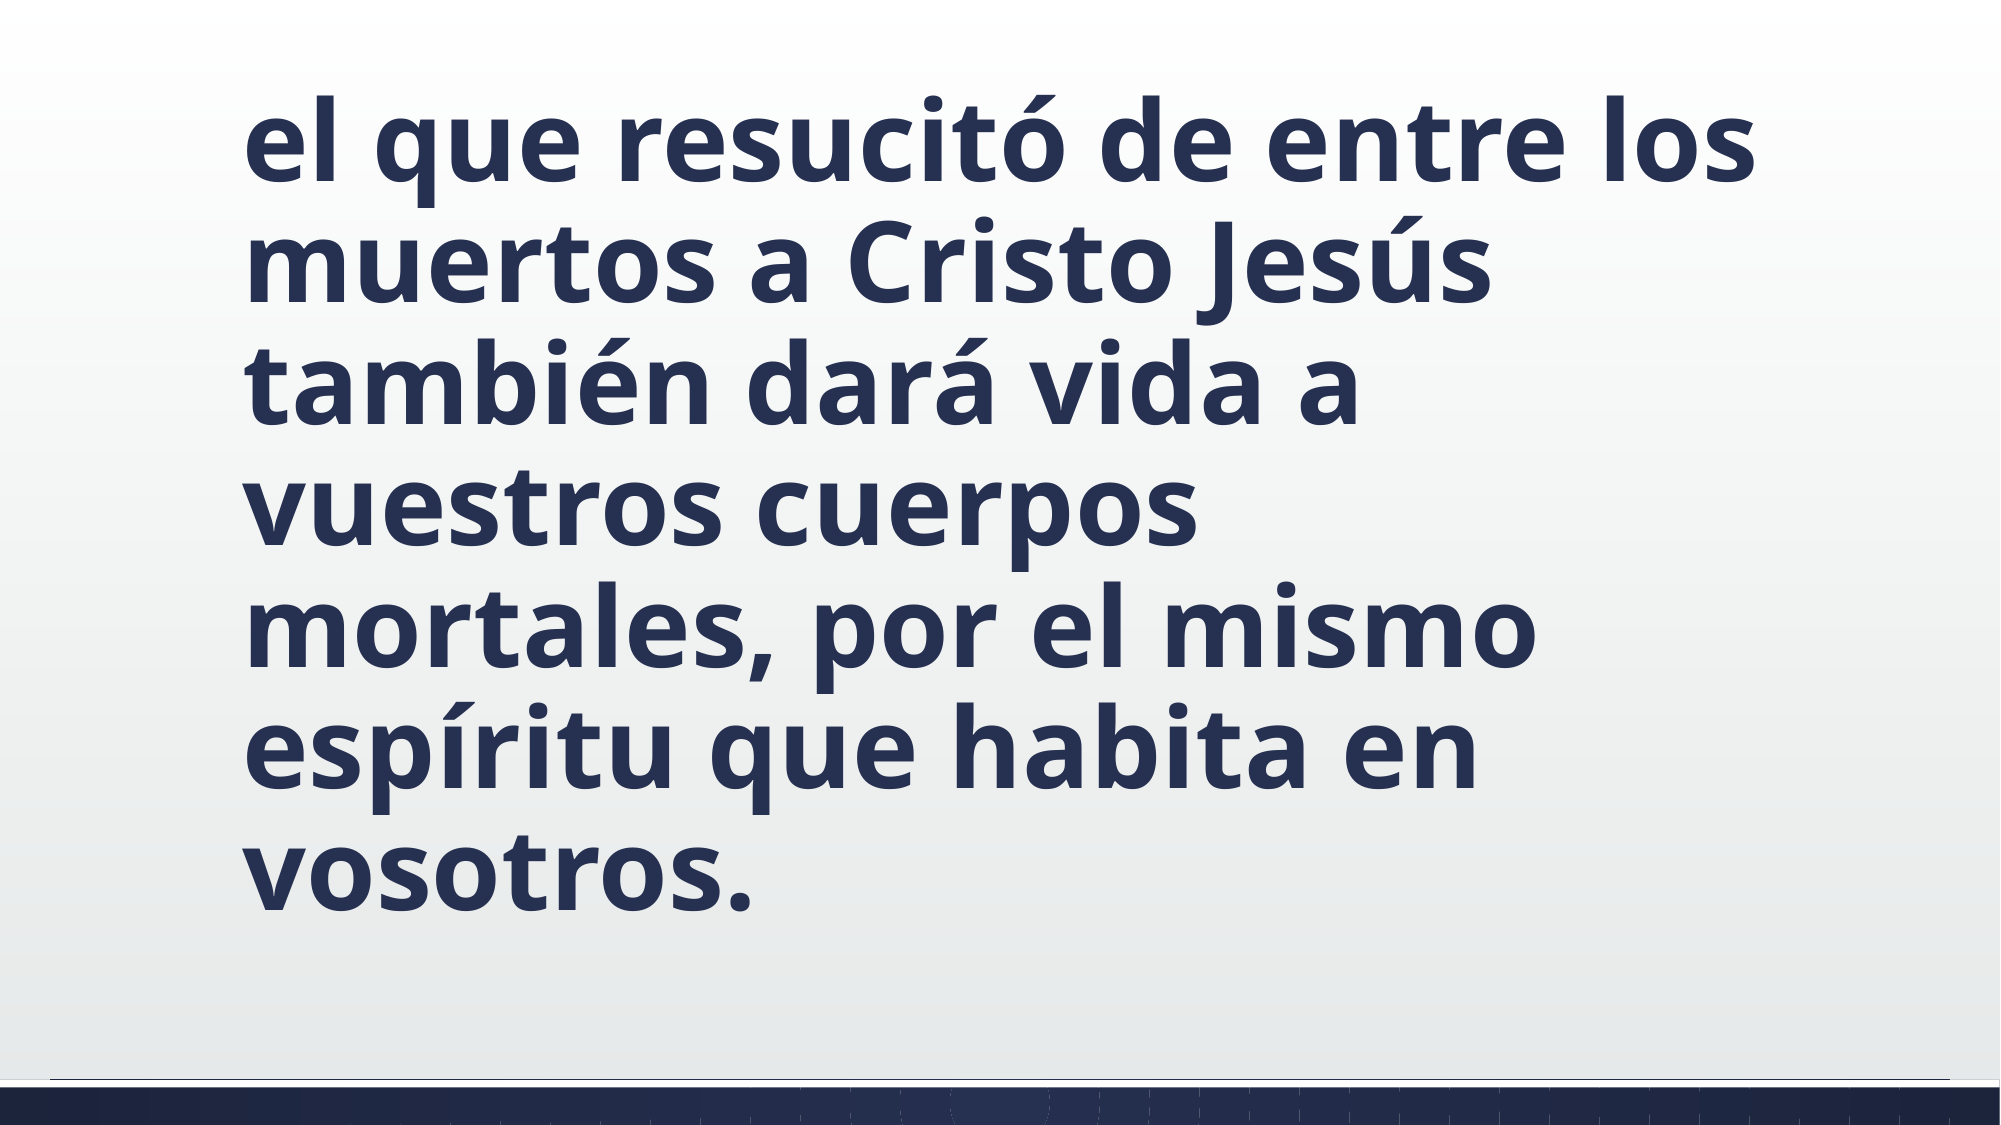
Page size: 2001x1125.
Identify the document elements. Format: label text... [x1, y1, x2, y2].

list el que resucitó de entre los muertos a Cristo Jesús también dará vida a vuestros cuerpos mortales, por el mismo espíritu que habita en vosotros. [219, 76, 1780, 990]
